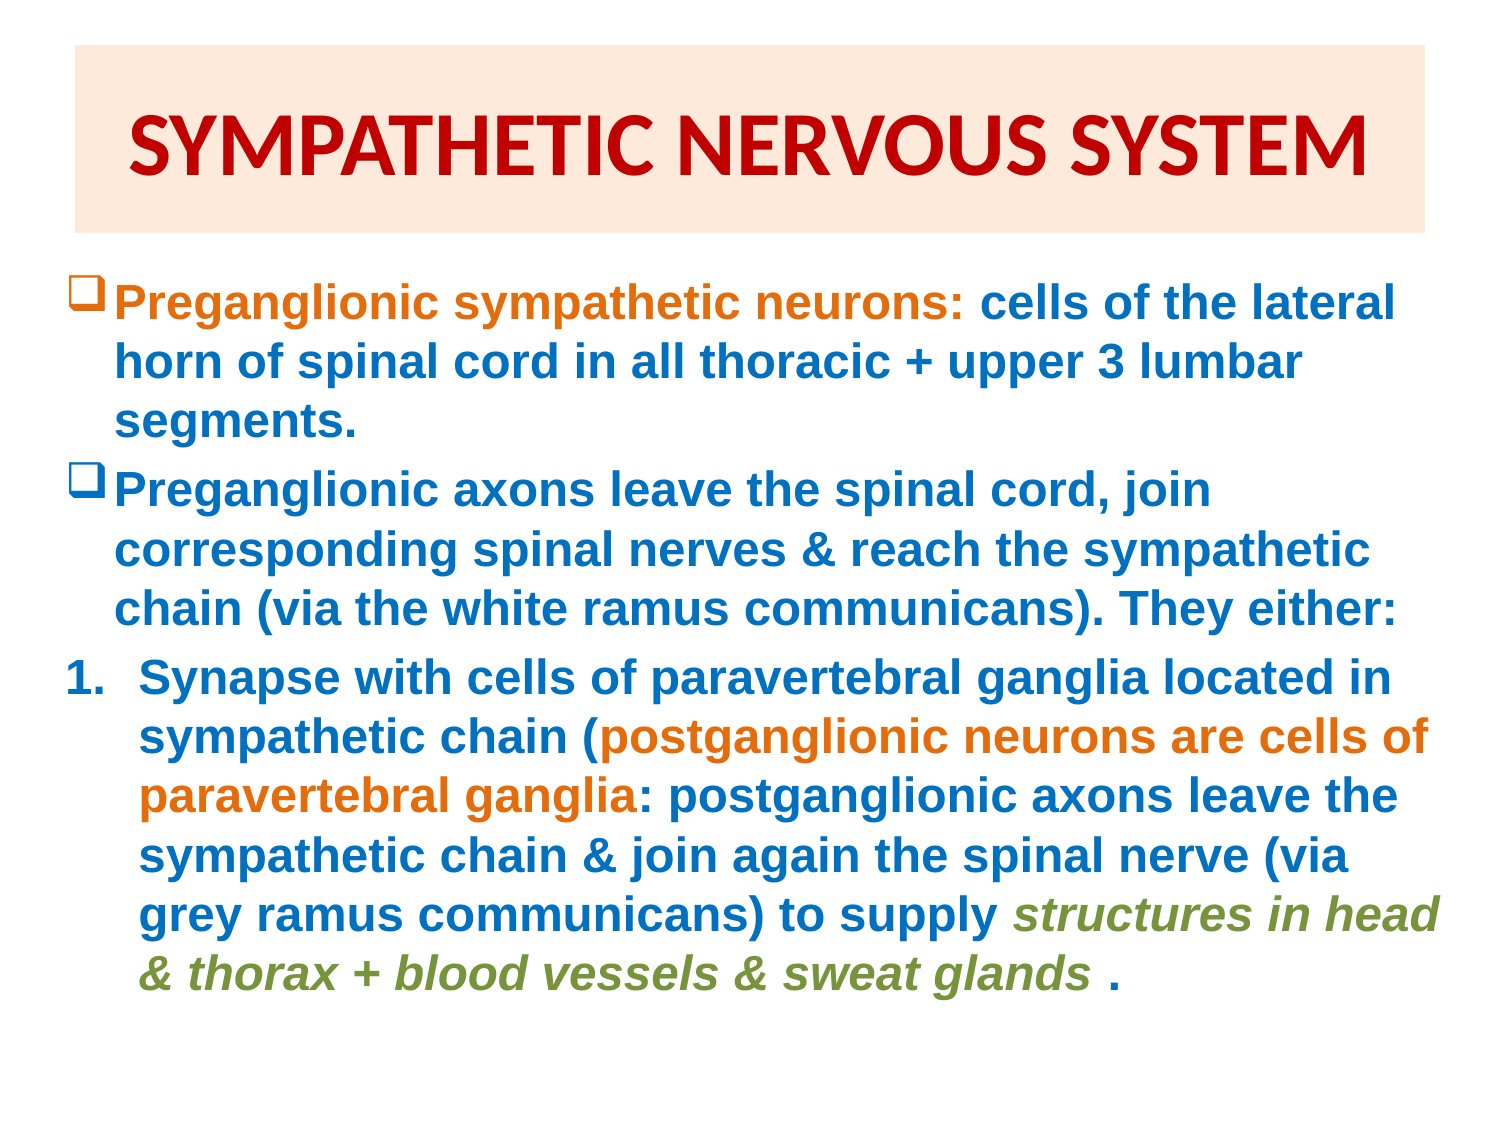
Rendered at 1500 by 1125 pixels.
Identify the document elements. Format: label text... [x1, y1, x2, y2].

title SYMPATHETIC NERVOUS SYSTEM [75, 45, 1425, 233]
list Preganglionic sympathetic neurons: cells of the lateral horn of spinal cord in all thoracic + upper 3 lumbar segments. Preganglionic axons leave the spinal cord, join corresponding spinal nerves & reach the sympathetic chain (via the white ramus communicans). They either: Synapse with cells of paravertebral ganglia located in sympathetic chain (postganglionic neurons are cells of paravertebral ganglia: postganglionic axons leave the sympathetic chain & join again the spinal nerve (via grey ramus communicans) to supply structures in head & thorax + blood vessels & sweat glands . [50, 262, 1463, 1088]
